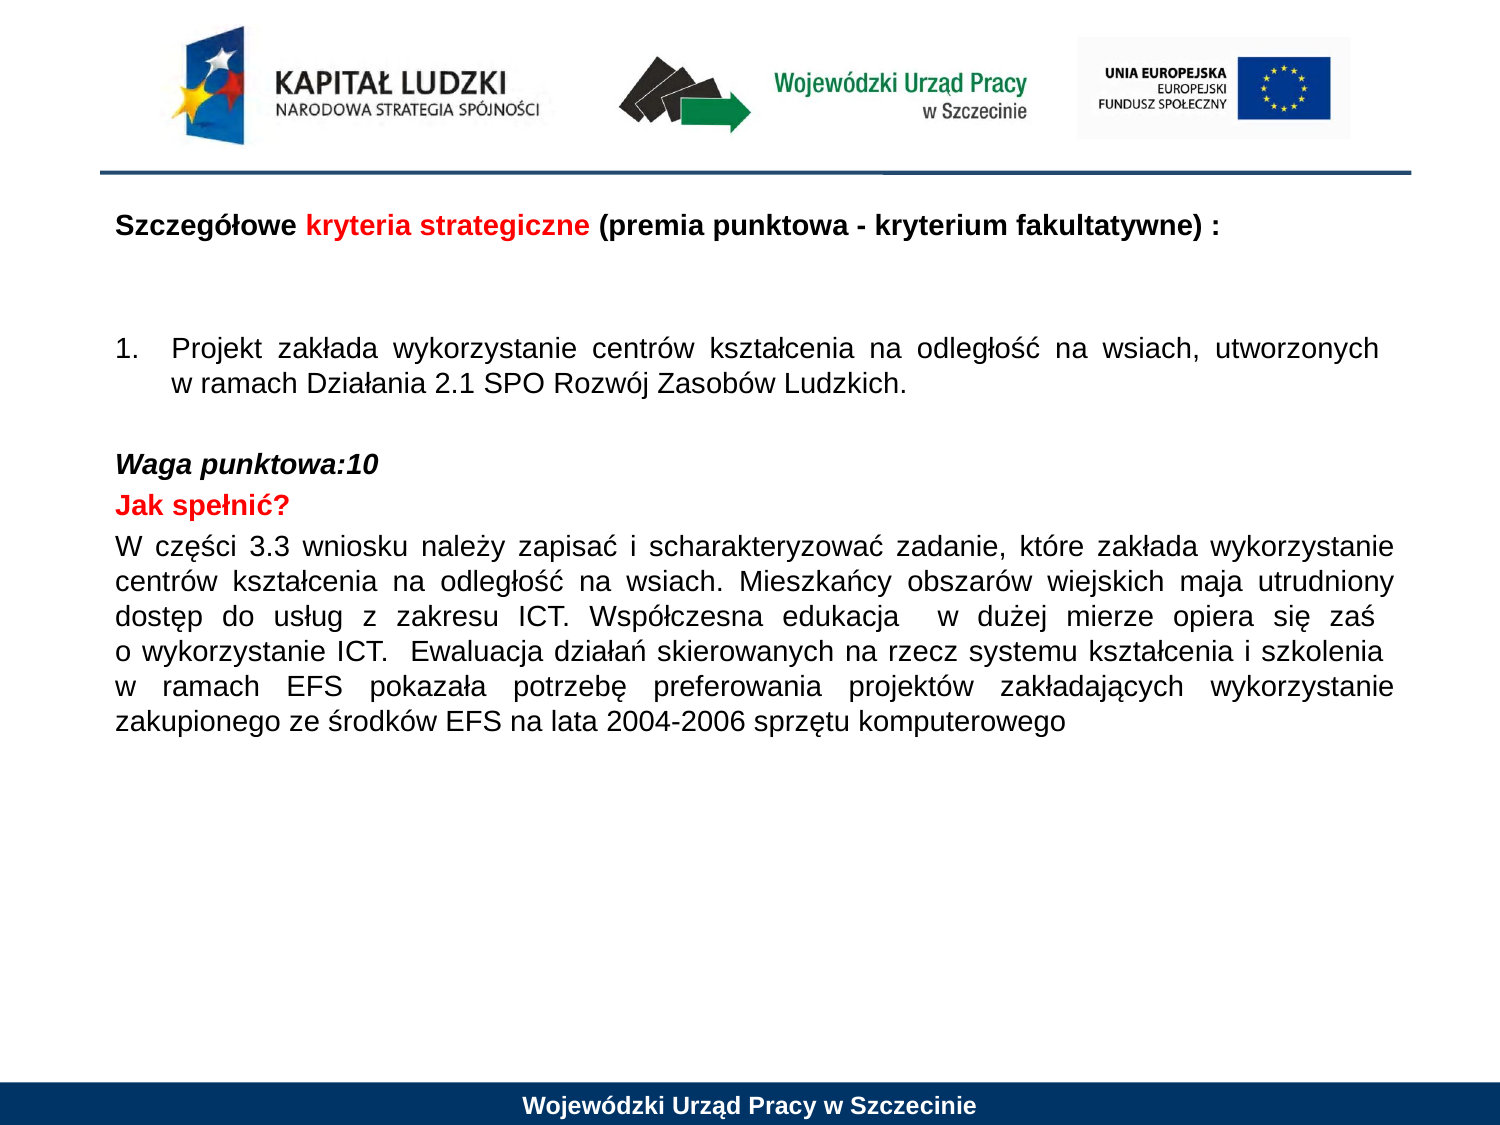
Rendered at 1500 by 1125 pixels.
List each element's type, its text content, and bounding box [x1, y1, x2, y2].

picture [159, 24, 1353, 149]
list Szczegółowe kryteria strategiczne (premia punktowa - kryterium fakultatywne) : 1. Projekt zakłada wykorzystanie centrów kształcenia na odległość na wsiach, utworzonych w ramach Działania 2.1 SPO Rozwój Zasobów Ludzkich. Waga punktowa:10 Jak spełnić? W części 3.3 wniosku należy zapisać i scharakteryzować zadanie, które zakłada wykorzystanie centrów kształcenia na odległość na wsiach. Mieszkańcy obszarów wiejskich maja utrudniony dostęp do usług z zakresu ICT. Współczesna edukacja w dużej mierze opiera się zaś o wykorzystanie ICT. Ewaluacja działań skierowanych na rzecz systemu kształcenia i szkolenia w ramach EFS pokazała potrzebę preferowania projektów zakładających wykorzystanie zakupionego ze środków EFS na lata 2004-2006 sprzętu komputerowego [100, 198, 1412, 1006]
